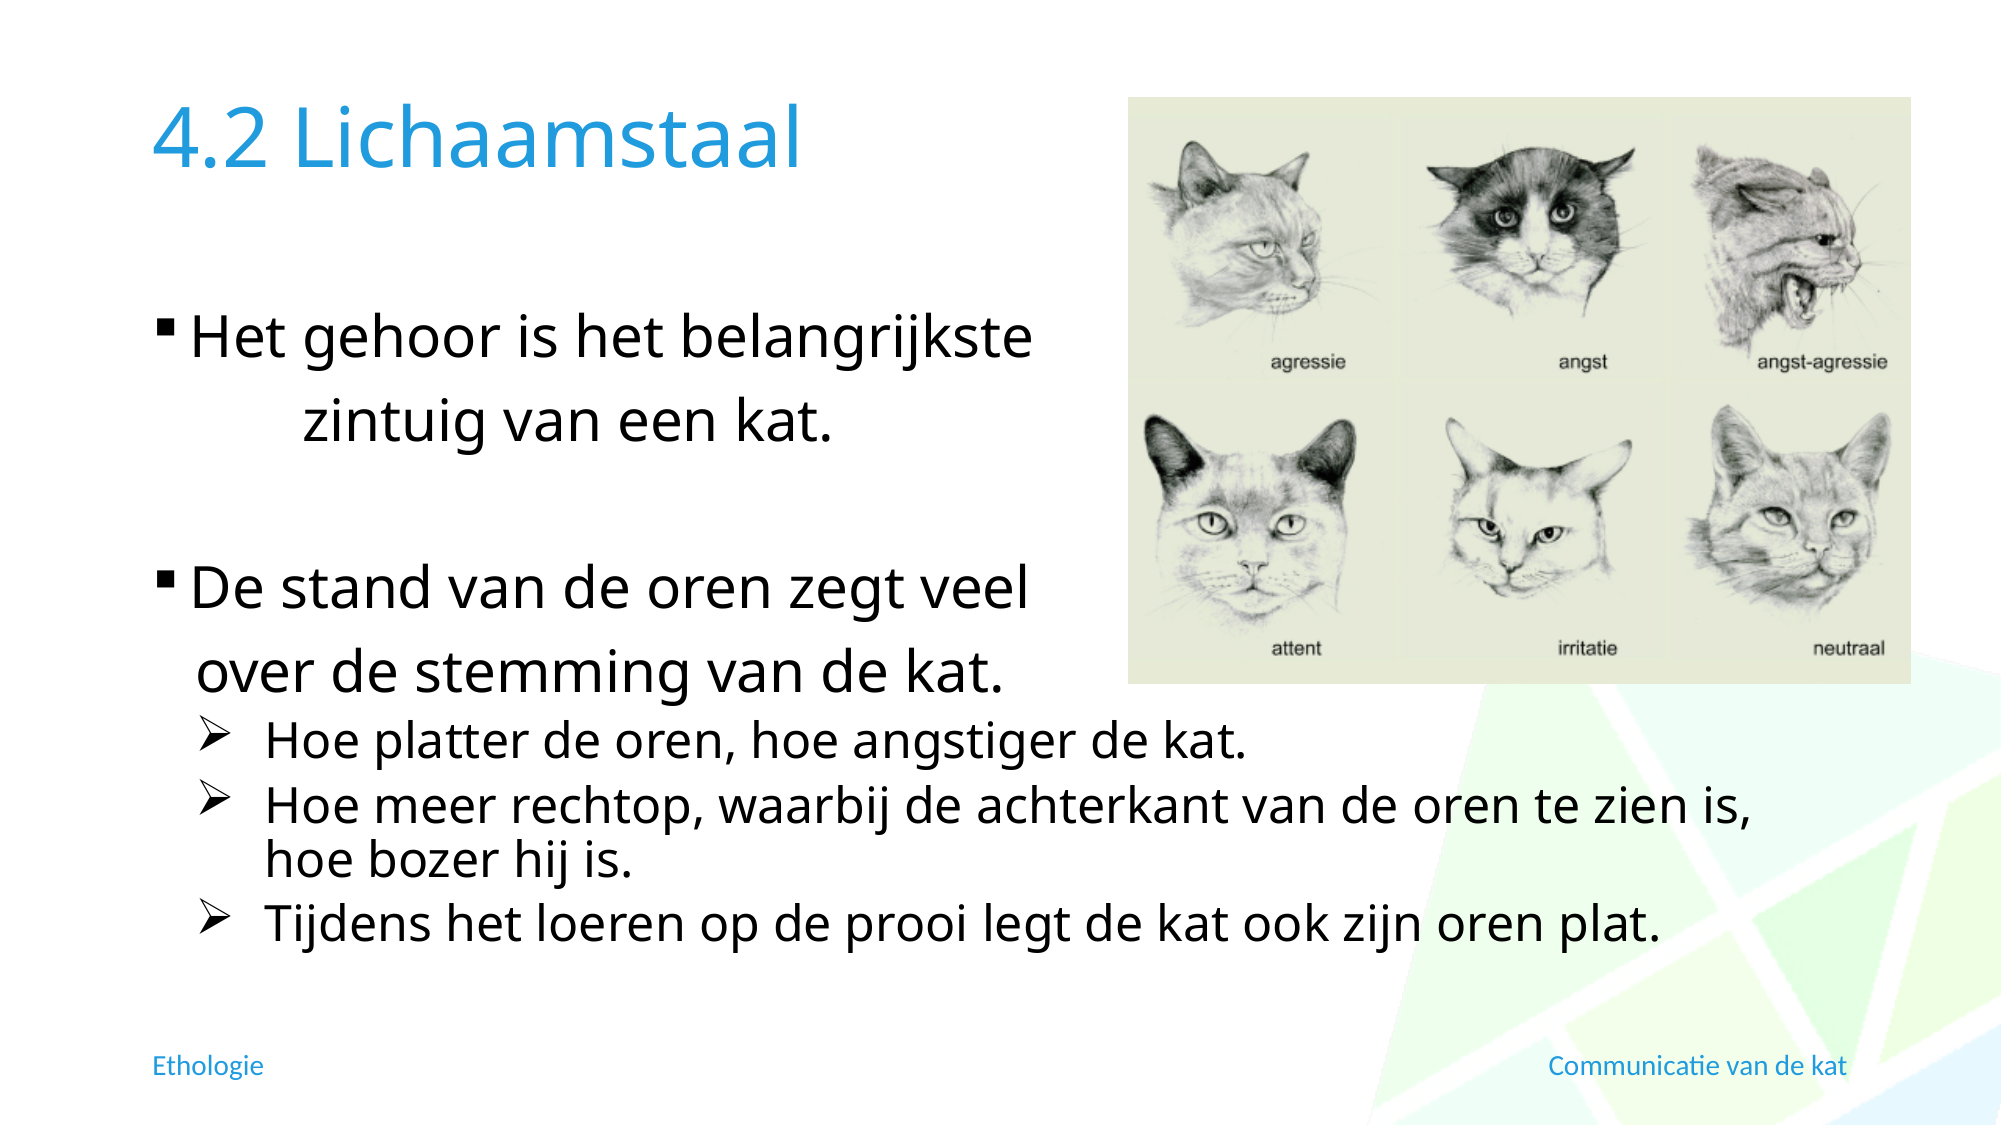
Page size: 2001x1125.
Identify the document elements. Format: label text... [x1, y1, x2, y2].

title 4.2 Lichaamstaal [137, 59, 1863, 222]
list Het gehoor is het belangrijkste zintuig van een kat. De stand van de oren zegt veel over de stemming van de kat. Hoe platter de oren, hoe angstiger de kat. Hoe meer rechtop, waarbij de achterkant van de oren te zien is, hoe bozer hij is. Tijdens het loeren op de prooi legt de kat ook zijn oren plat. [137, 299, 1863, 1014]
list Communicatie van de kat [1412, 1042, 1863, 1103]
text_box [1128, 97, 1911, 684]
list Ethologie [137, 1042, 588, 1103]
